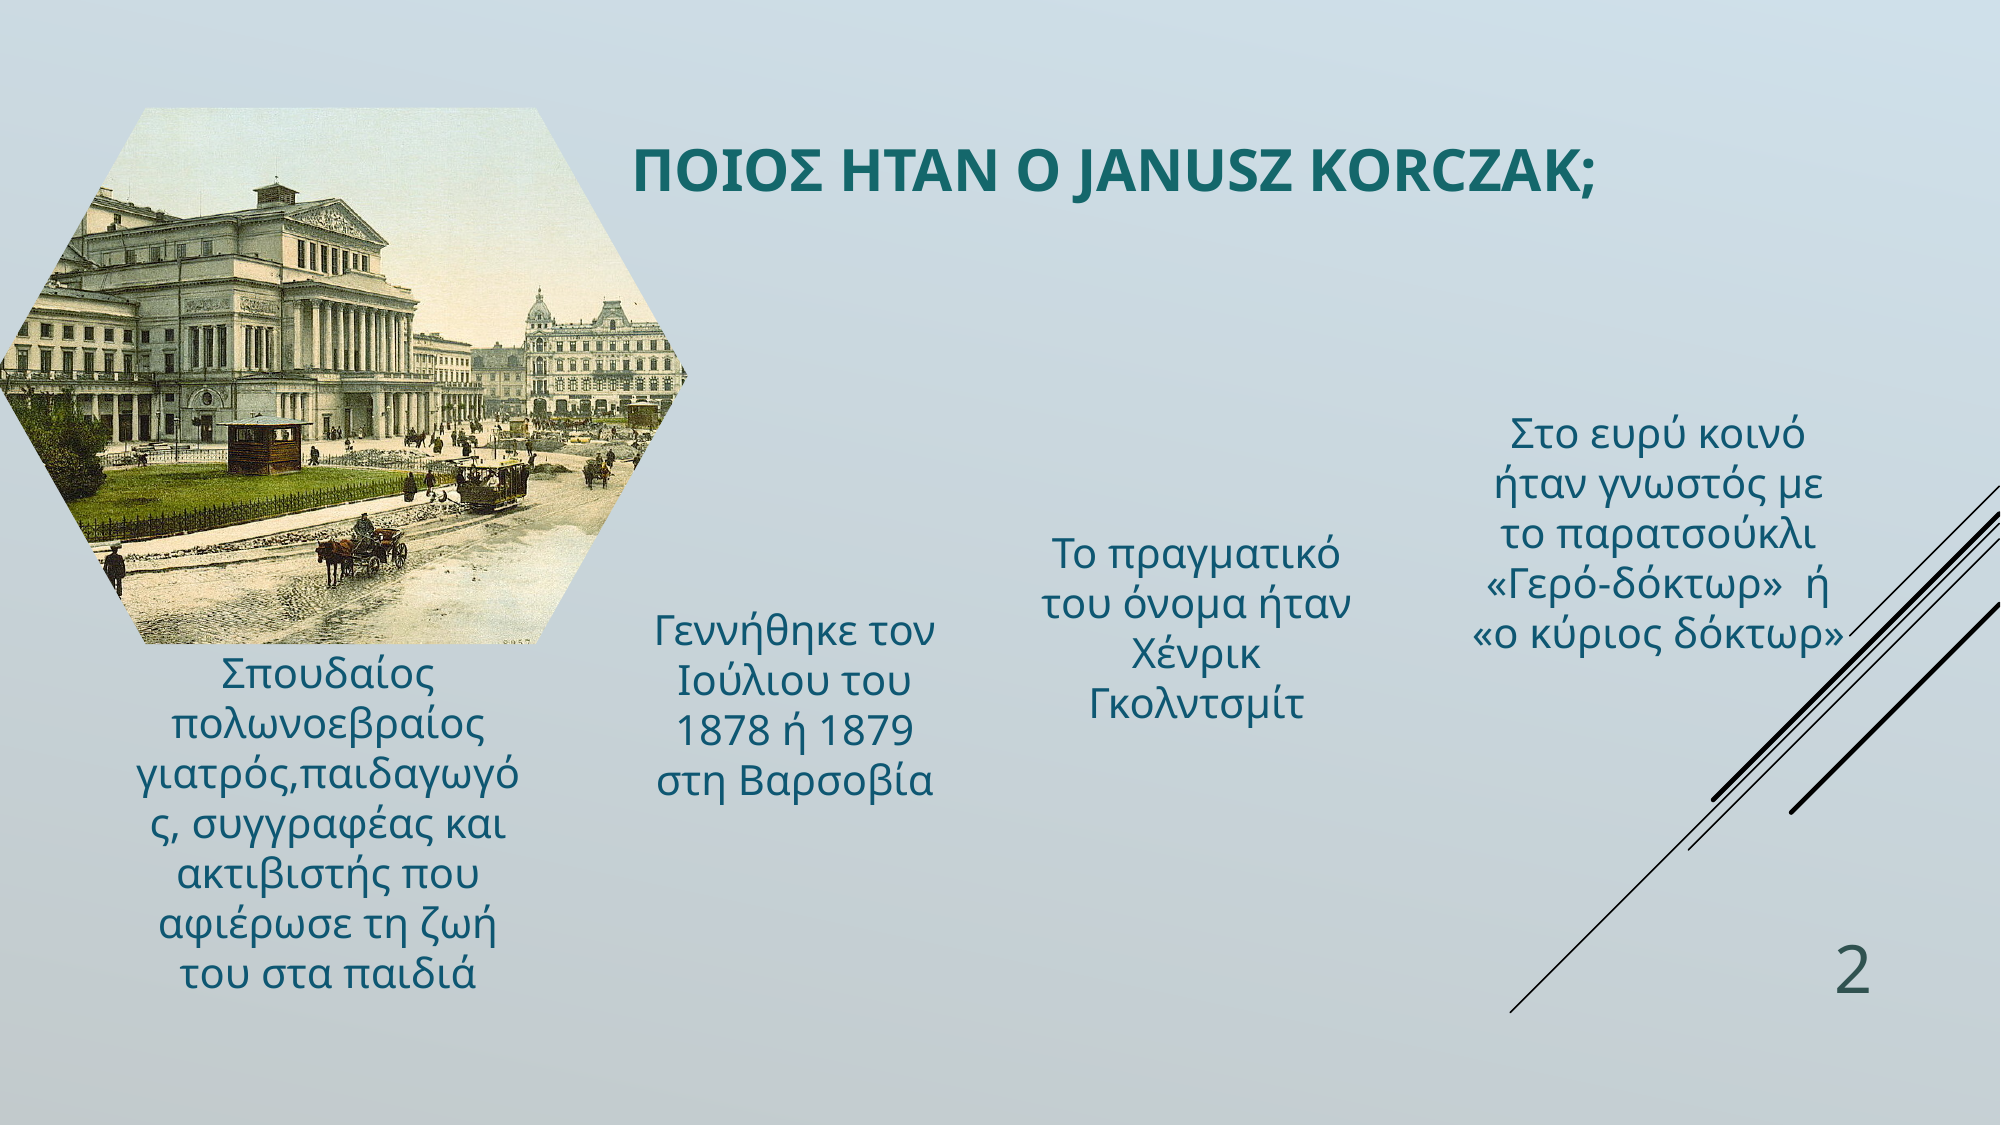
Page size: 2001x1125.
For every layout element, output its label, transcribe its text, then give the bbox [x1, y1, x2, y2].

list Το πραγματικό του όνομα ήταν Χένρικ Γκολντσμίτ [1016, 445, 1378, 806]
picture [0, 107, 689, 645]
list Σπουδαίος πολωνοεβραίος γιατρός,παιδαγωγός, συγγραφέας και ακτιβιστής που αφιέρωσε τη ζωή του στα παιδιά [112, 645, 544, 1002]
title Ποιος ηταν ο Janusz korcZak; [137, 59, 1863, 278]
slide_number 2 [1700, 915, 1888, 1025]
list Γεννήθηκε τον Ιούλιου του 1878 ή 1879 στη Βαρσοβία [622, 592, 967, 883]
list Στο ευρύ κοινό ήταν γνωστός με το παρατσούκλι «Γερό-δόκτωρ» ή «ο κύριος δόκτωρ» [1454, 375, 1863, 665]
